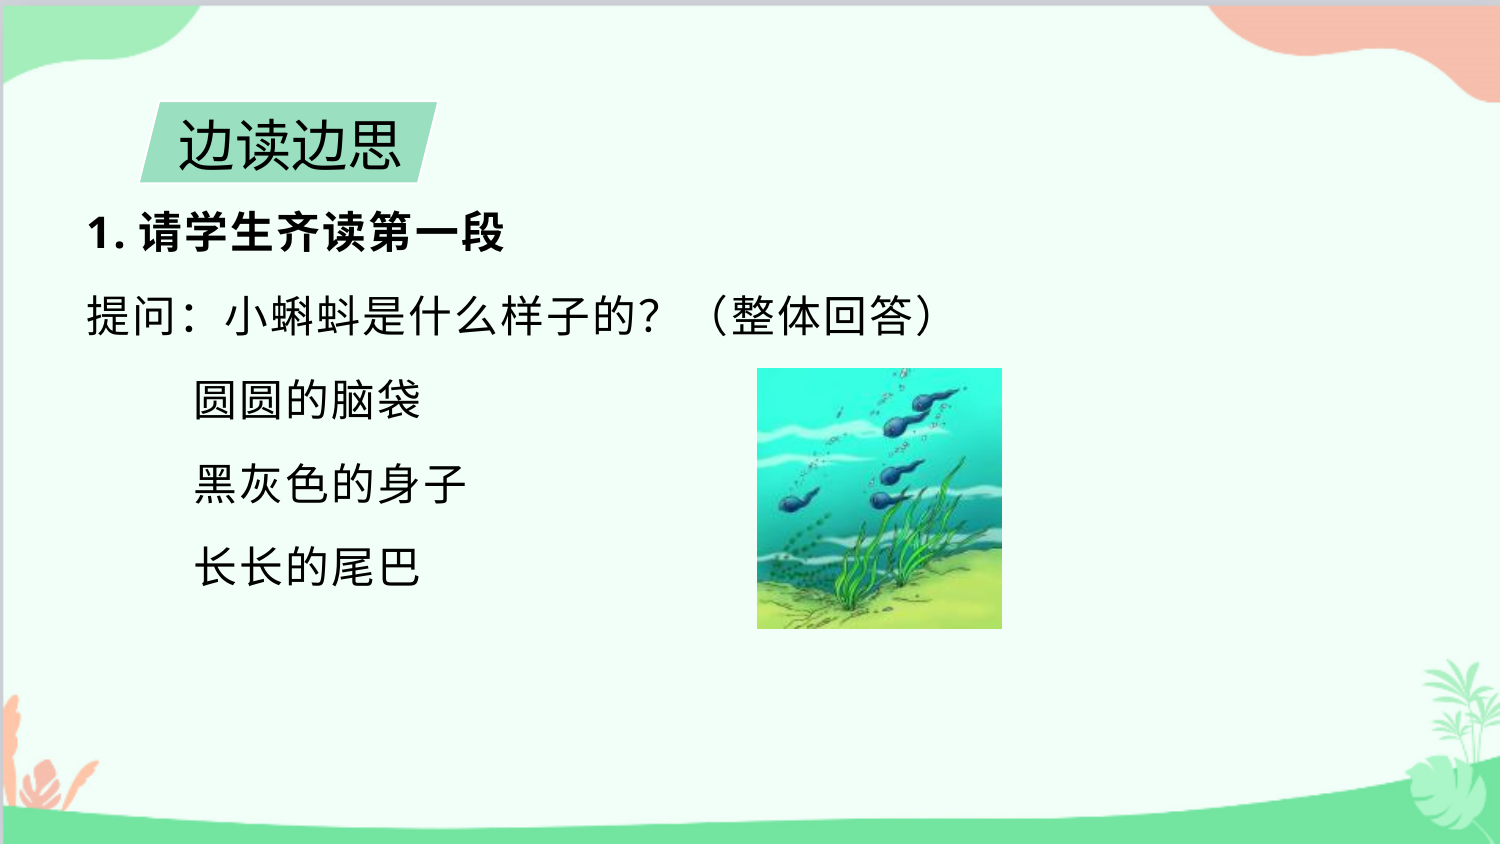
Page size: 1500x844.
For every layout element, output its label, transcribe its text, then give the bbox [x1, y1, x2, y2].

list 1.请学生齐读第一段 提问：小蝌蚪是什么样子的？（整体回答） 圆圆的脑袋 黑灰色的身子 长长的尾巴 [74, 183, 1425, 769]
picture [0, 0, 1500, 844]
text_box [138, 101, 439, 186]
